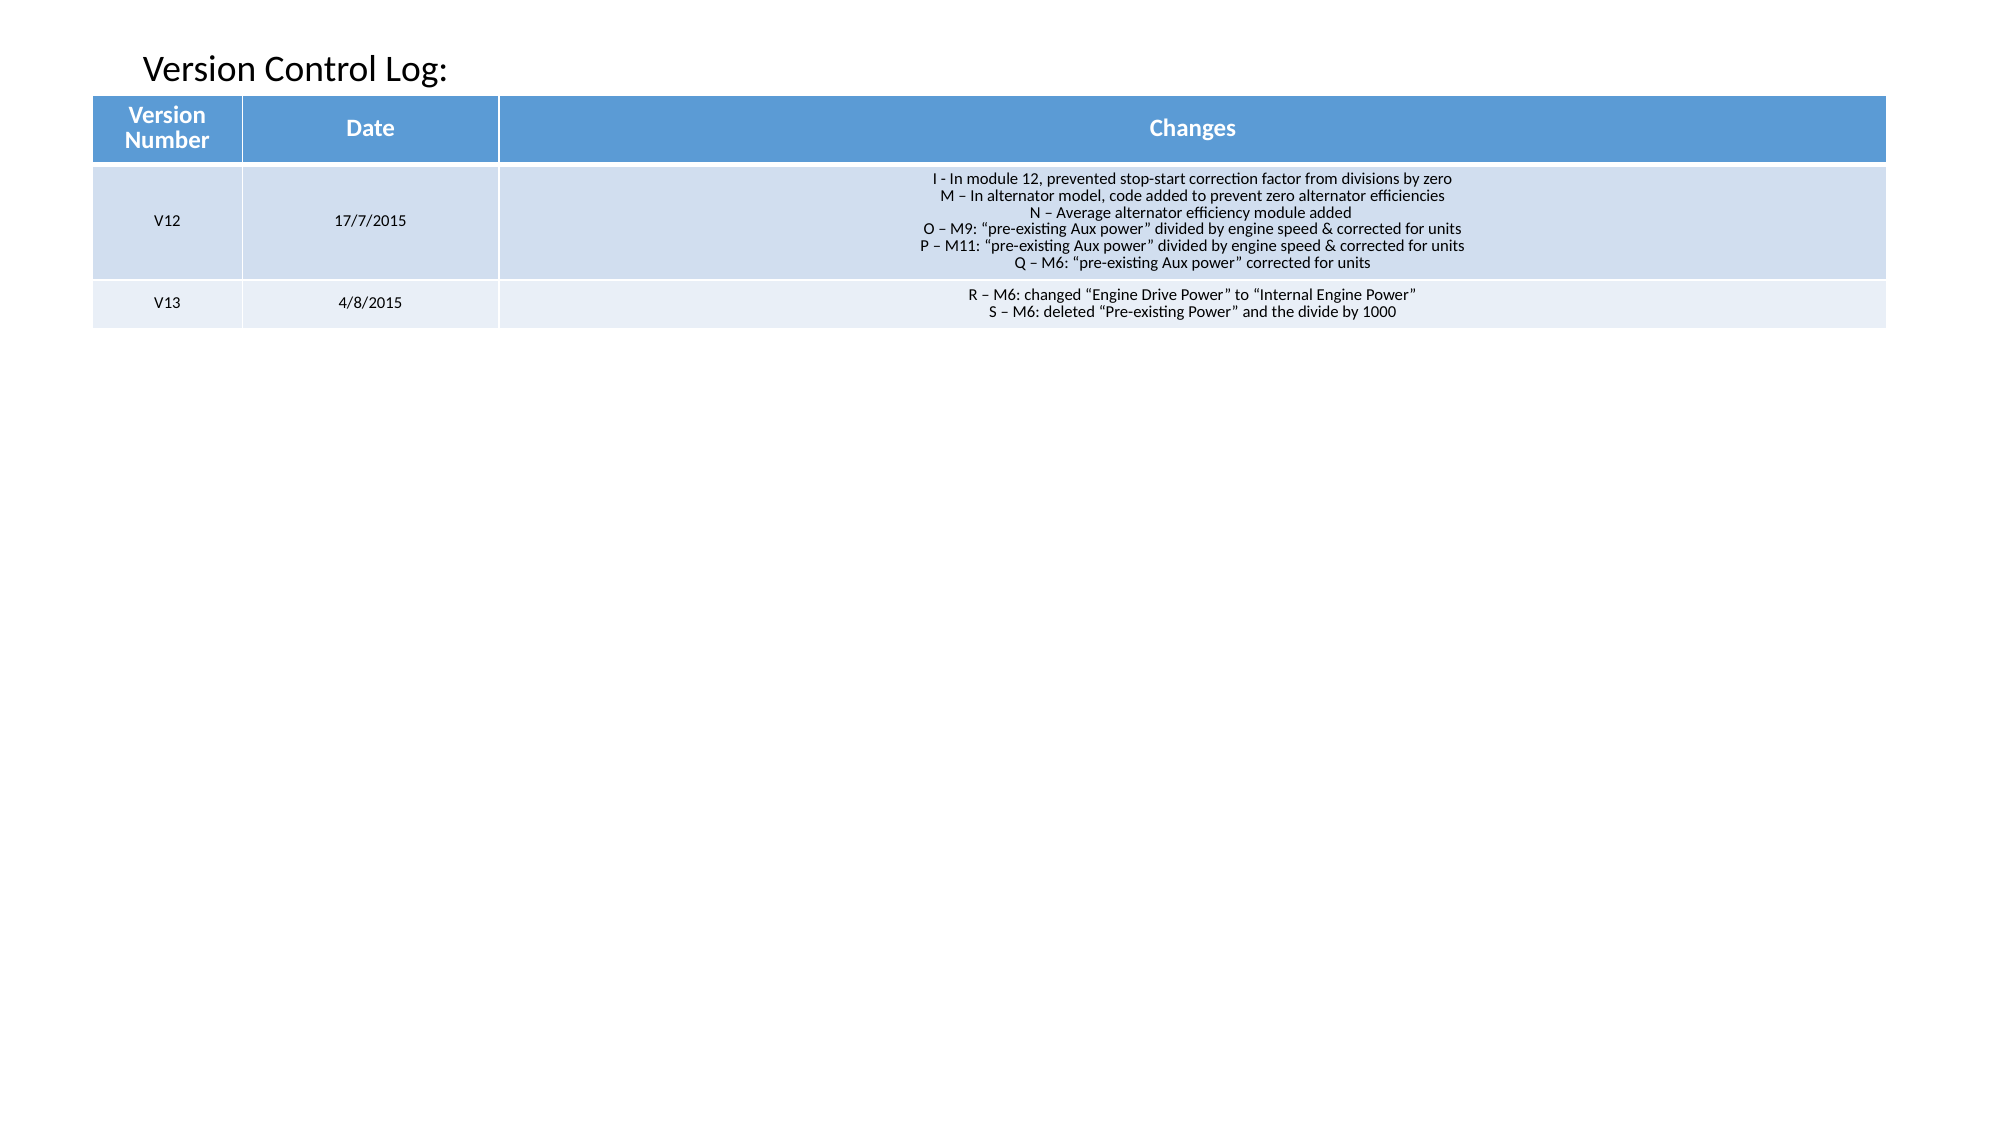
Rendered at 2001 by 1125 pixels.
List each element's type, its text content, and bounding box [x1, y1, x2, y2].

table_header Date [243, 96, 498, 162]
table_cell V13 [93, 281, 242, 328]
table_cell R – M6: changed “Engine Drive Power” to “Internal Engine Power” S – M6: deleted “Pre-existing Power” and the divide by 1000 [500, 281, 1886, 328]
table_header Changes [500, 96, 1886, 162]
table_header Version Number [93, 96, 242, 162]
table_cell 17/7/2015 [243, 167, 498, 279]
table_cell I - In module 12, prevented stop-start correction factor from divisions by zero M – In alternator model, code added to prevent zero alternator efficiencies N – Average alternator efficiency module added O – M9: “pre-existing Aux power” divided by engine speed & corrected for units P – M11: “pre-existing Aux power” divided by engine speed & corrected for units Q – M6: “pre-existing Aux power” corrected for units [500, 167, 1886, 279]
table_cell 4/8/2015 [243, 281, 498, 328]
text_box Version Control Log: [128, 37, 464, 97]
table_cell V12 [93, 167, 242, 279]
